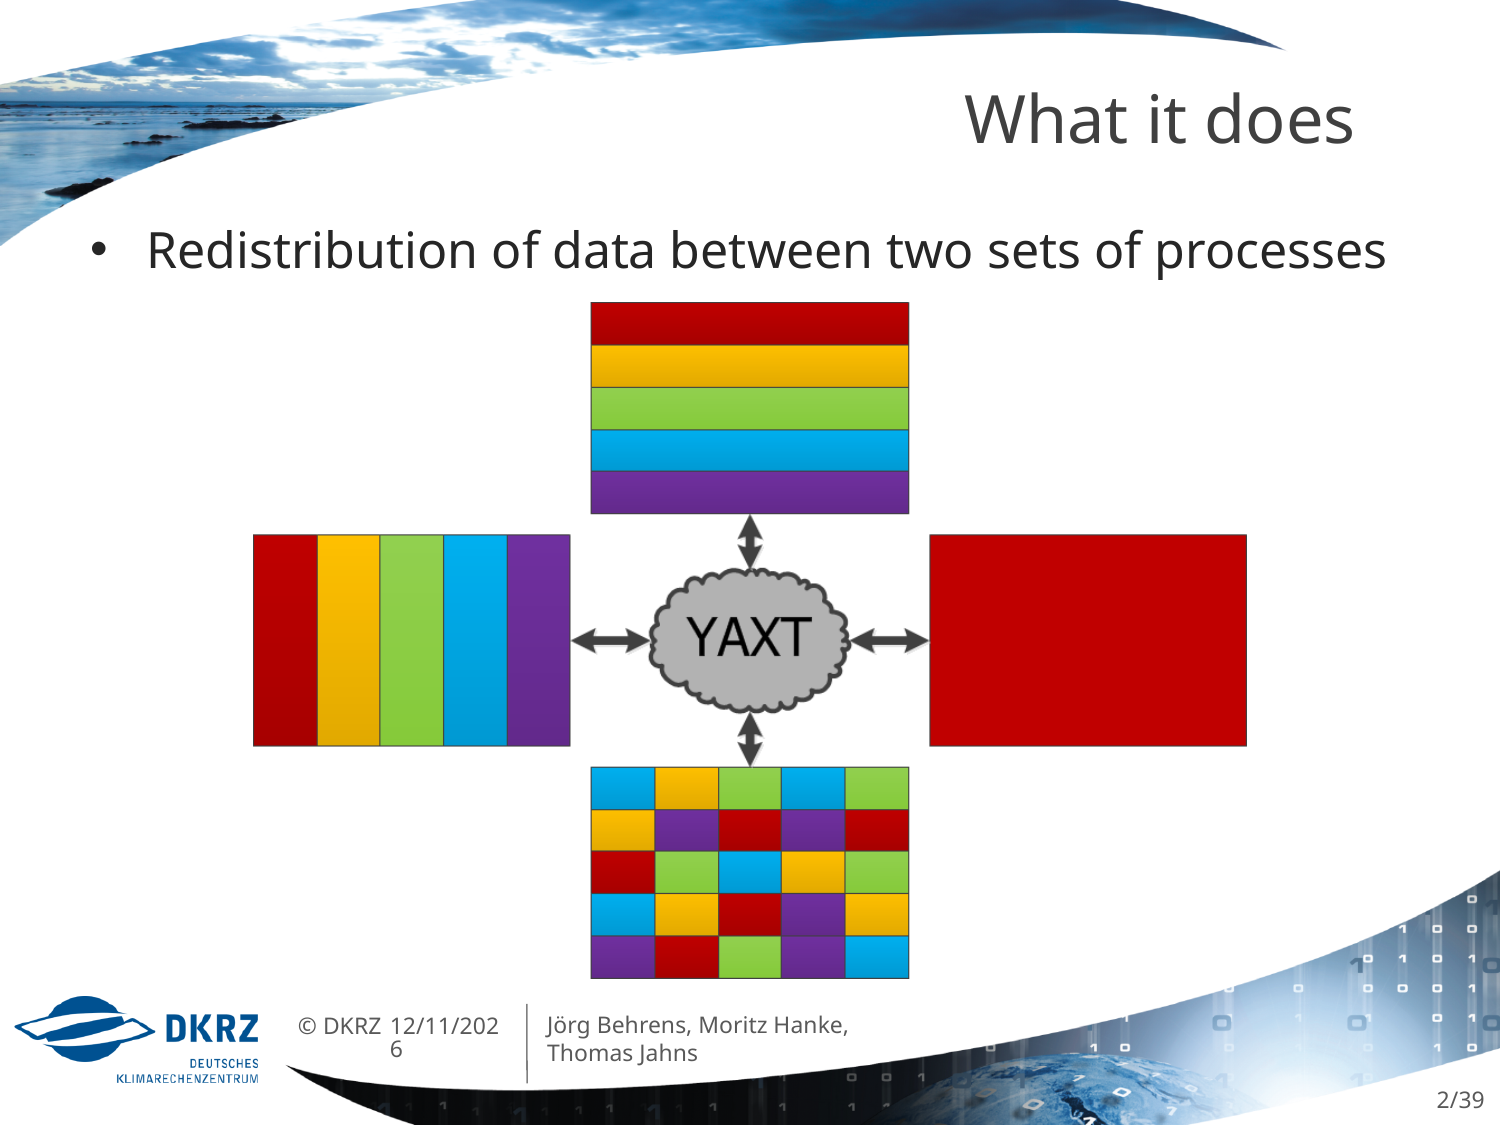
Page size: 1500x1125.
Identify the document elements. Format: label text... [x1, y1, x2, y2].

footer Jörg Behrens, Moritz Hanke, Thomas Jahns [532, 1003, 884, 1082]
picture [253, 302, 1500, 1125]
list Redistribution of data between two sets of processes [74, 210, 1426, 882]
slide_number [375, 1004, 528, 1052]
picture [0, 0, 1288, 246]
picture [14, 996, 258, 1083]
title What it does [480, 70, 1372, 165]
slide_number 2 [1333, 1078, 1465, 1125]
